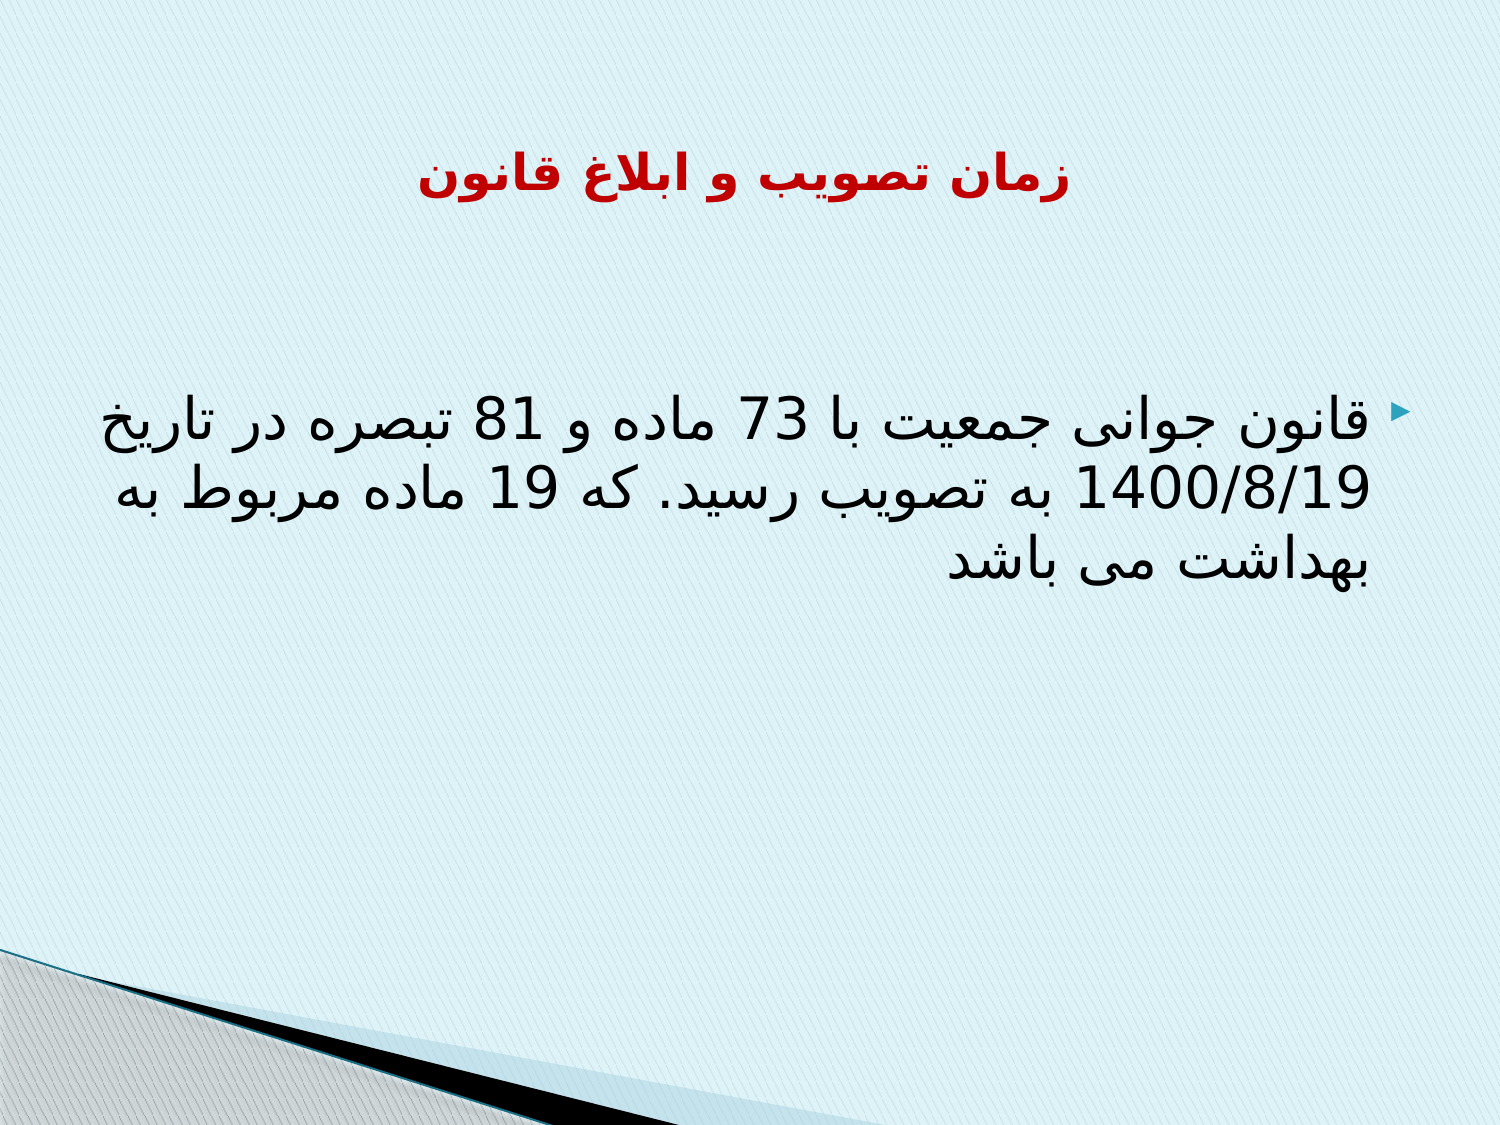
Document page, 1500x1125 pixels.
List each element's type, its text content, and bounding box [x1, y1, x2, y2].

list زمان تصویب و ابلاغ قانون [159, 54, 1347, 209]
text_box قانون جوانی جمعیت با 73 ماده و 81 تبصره در تاریخ 1400/8/19 به تصویب رسید. که 19 ماده مربوط به بهداشت می باشد [58, 373, 1447, 1048]
